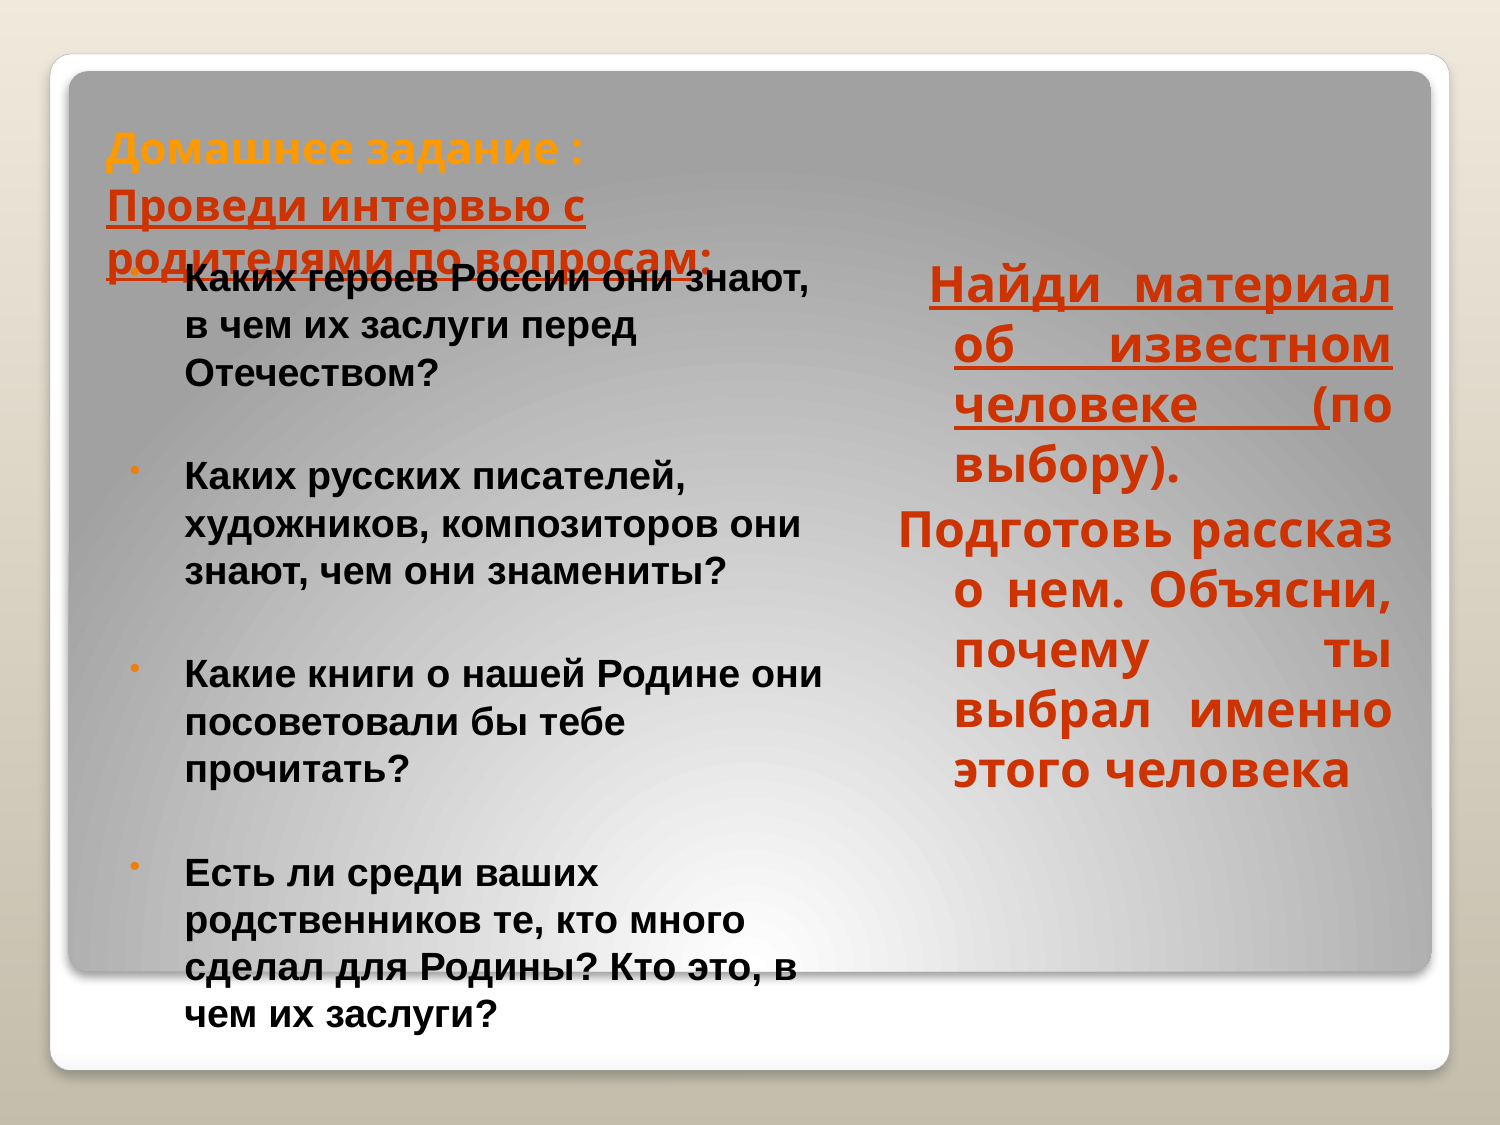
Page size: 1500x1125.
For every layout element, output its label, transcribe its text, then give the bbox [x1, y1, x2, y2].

list Домашнее задание : Проведи интервью с родителями по вопросам: [82, 105, 727, 343]
list Каких героев России они знают, в чем их заслуги перед Отечеством? Каких русских писателей, художников, композиторов они знают, чем они знамениты? Какие книги о нашей Родине они посоветовали бы тебе прочитать? Есть ли среди ваших родственников те, кто много сделал для Родины? Кто это, в чем их заслуги? [99, 237, 856, 1043]
list Найди материал об известном человеке (по выбору). Подготовь рассказ о нем. Объясни, почему ты выбрал именно этого человека [867, 237, 1409, 810]
